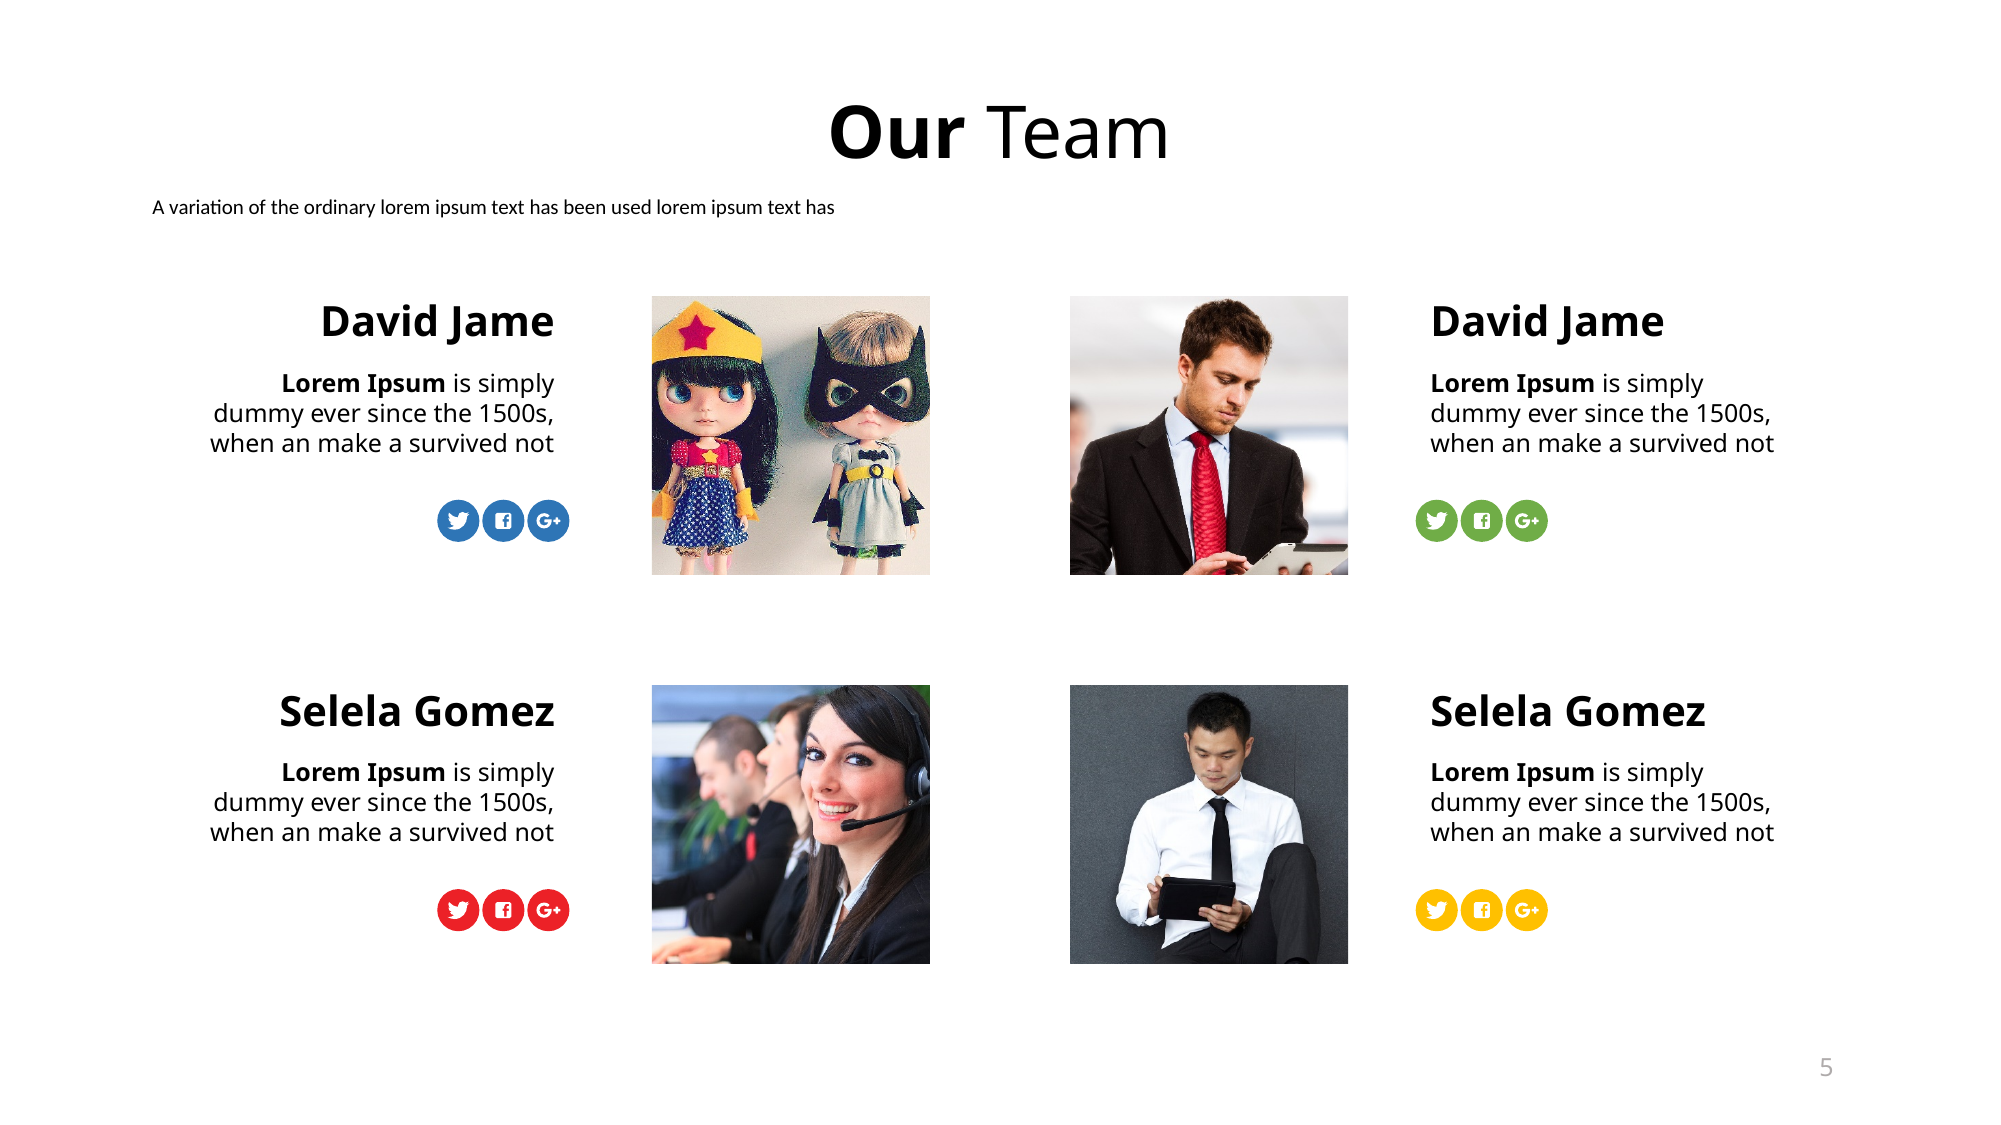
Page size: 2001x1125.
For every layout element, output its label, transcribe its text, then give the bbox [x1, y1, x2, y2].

text_box [1473, 512, 1490, 529]
text_box [1425, 901, 1448, 920]
picture [1070, 685, 1349, 964]
text_box David Jame [1415, 296, 1722, 353]
text_box [1414, 498, 1459, 543]
subtitle A variation of the ordinary lorem ipsum text has been used lorem ipsum text has [137, 186, 1863, 227]
slide_number 5 [1790, 1042, 1863, 1094]
title Our Team [137, 78, 1863, 186]
text_box [1505, 889, 1548, 932]
text_box Selela Gomez [263, 685, 570, 742]
text_box Lorem Ipsum is simply dummy ever since the 1500s, when an make a survived not [1415, 359, 1798, 465]
text_box [1473, 902, 1490, 919]
text_box Lorem Ipsum is simply dummy ever since the 1500s, when an make a survived not [1415, 749, 1798, 854]
text_box Lorem Ipsum is simply dummy ever since the 1500s, when an make a survived not [187, 359, 570, 465]
text_box [1459, 888, 1504, 933]
text_box Lorem Ipsum is simply dummy ever since the 1500s, when an make a survived not [187, 749, 570, 854]
text_box [1414, 888, 1459, 933]
picture [651, 685, 930, 964]
text_box [1514, 513, 1539, 529]
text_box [437, 889, 570, 932]
picture [1070, 296, 1349, 575]
text_box Selela Gomez [1415, 685, 1722, 742]
text_box [1425, 511, 1448, 530]
text_box [1514, 902, 1539, 918]
picture [651, 296, 930, 575]
text_box David Jame [263, 296, 570, 353]
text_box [437, 499, 570, 542]
text_box [1459, 498, 1504, 543]
text_box [1505, 499, 1548, 542]
